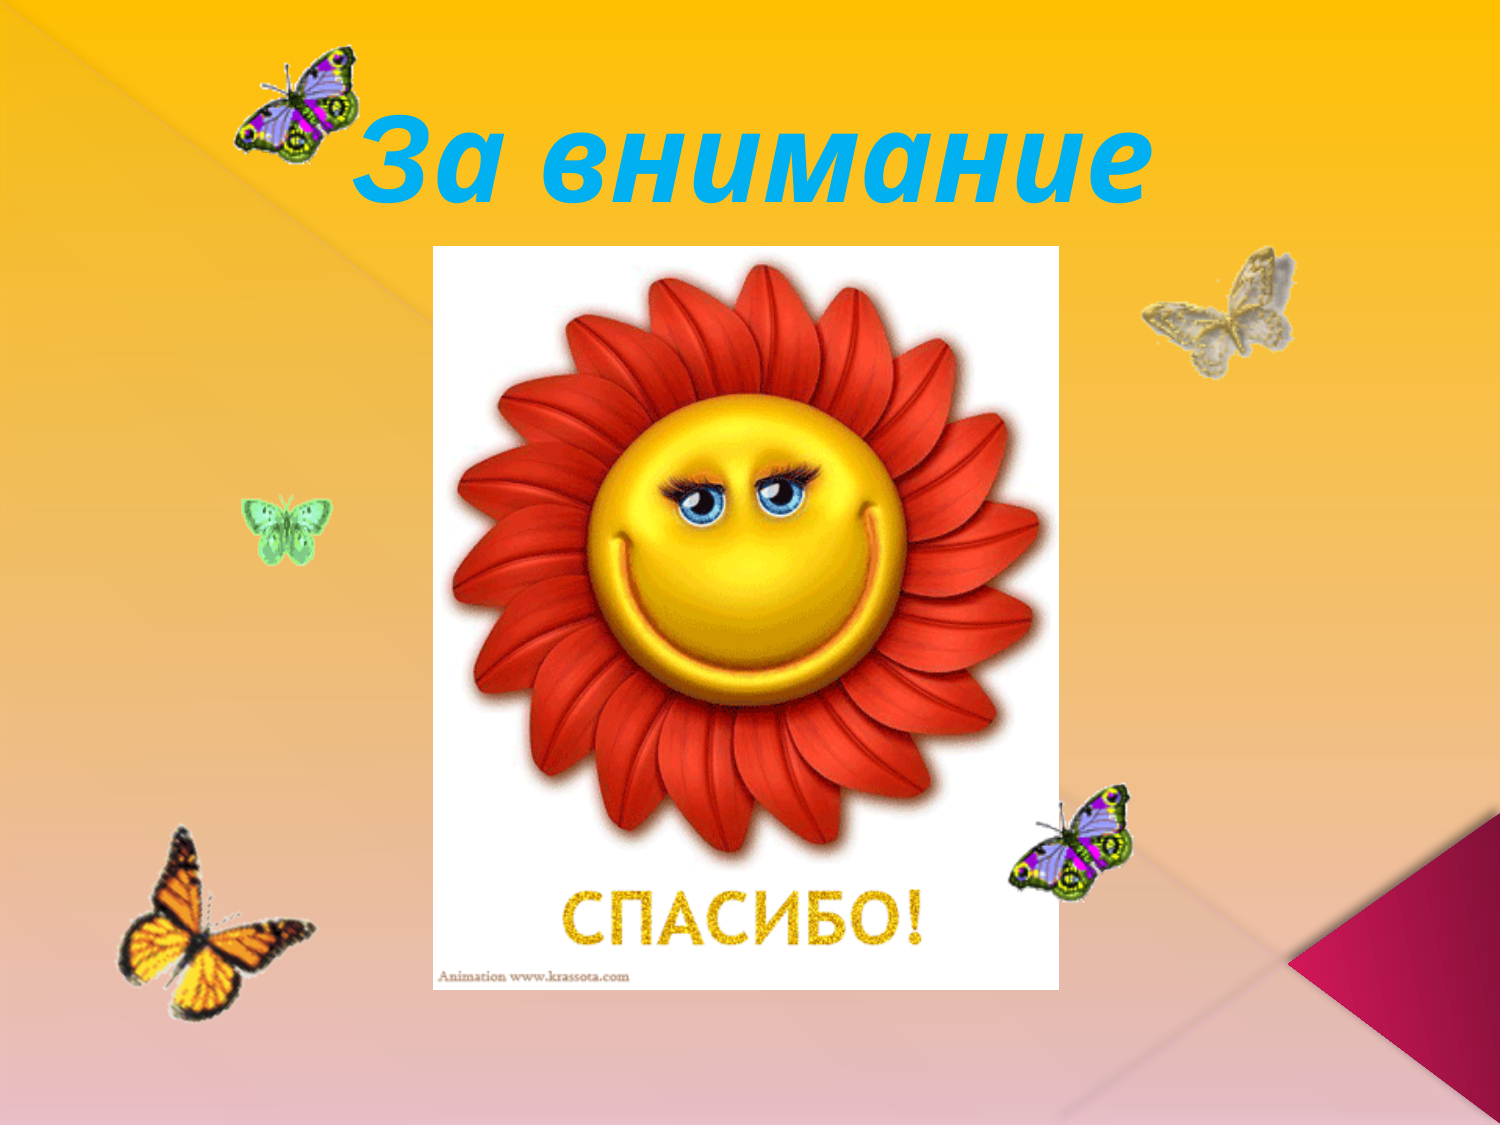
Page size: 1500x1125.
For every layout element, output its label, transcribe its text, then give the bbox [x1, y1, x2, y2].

picture [1112, 222, 1313, 405]
text_box За внимание [336, 70, 1172, 235]
picture [222, 34, 377, 179]
picture [49, 776, 364, 1082]
picture [234, 245, 1150, 990]
